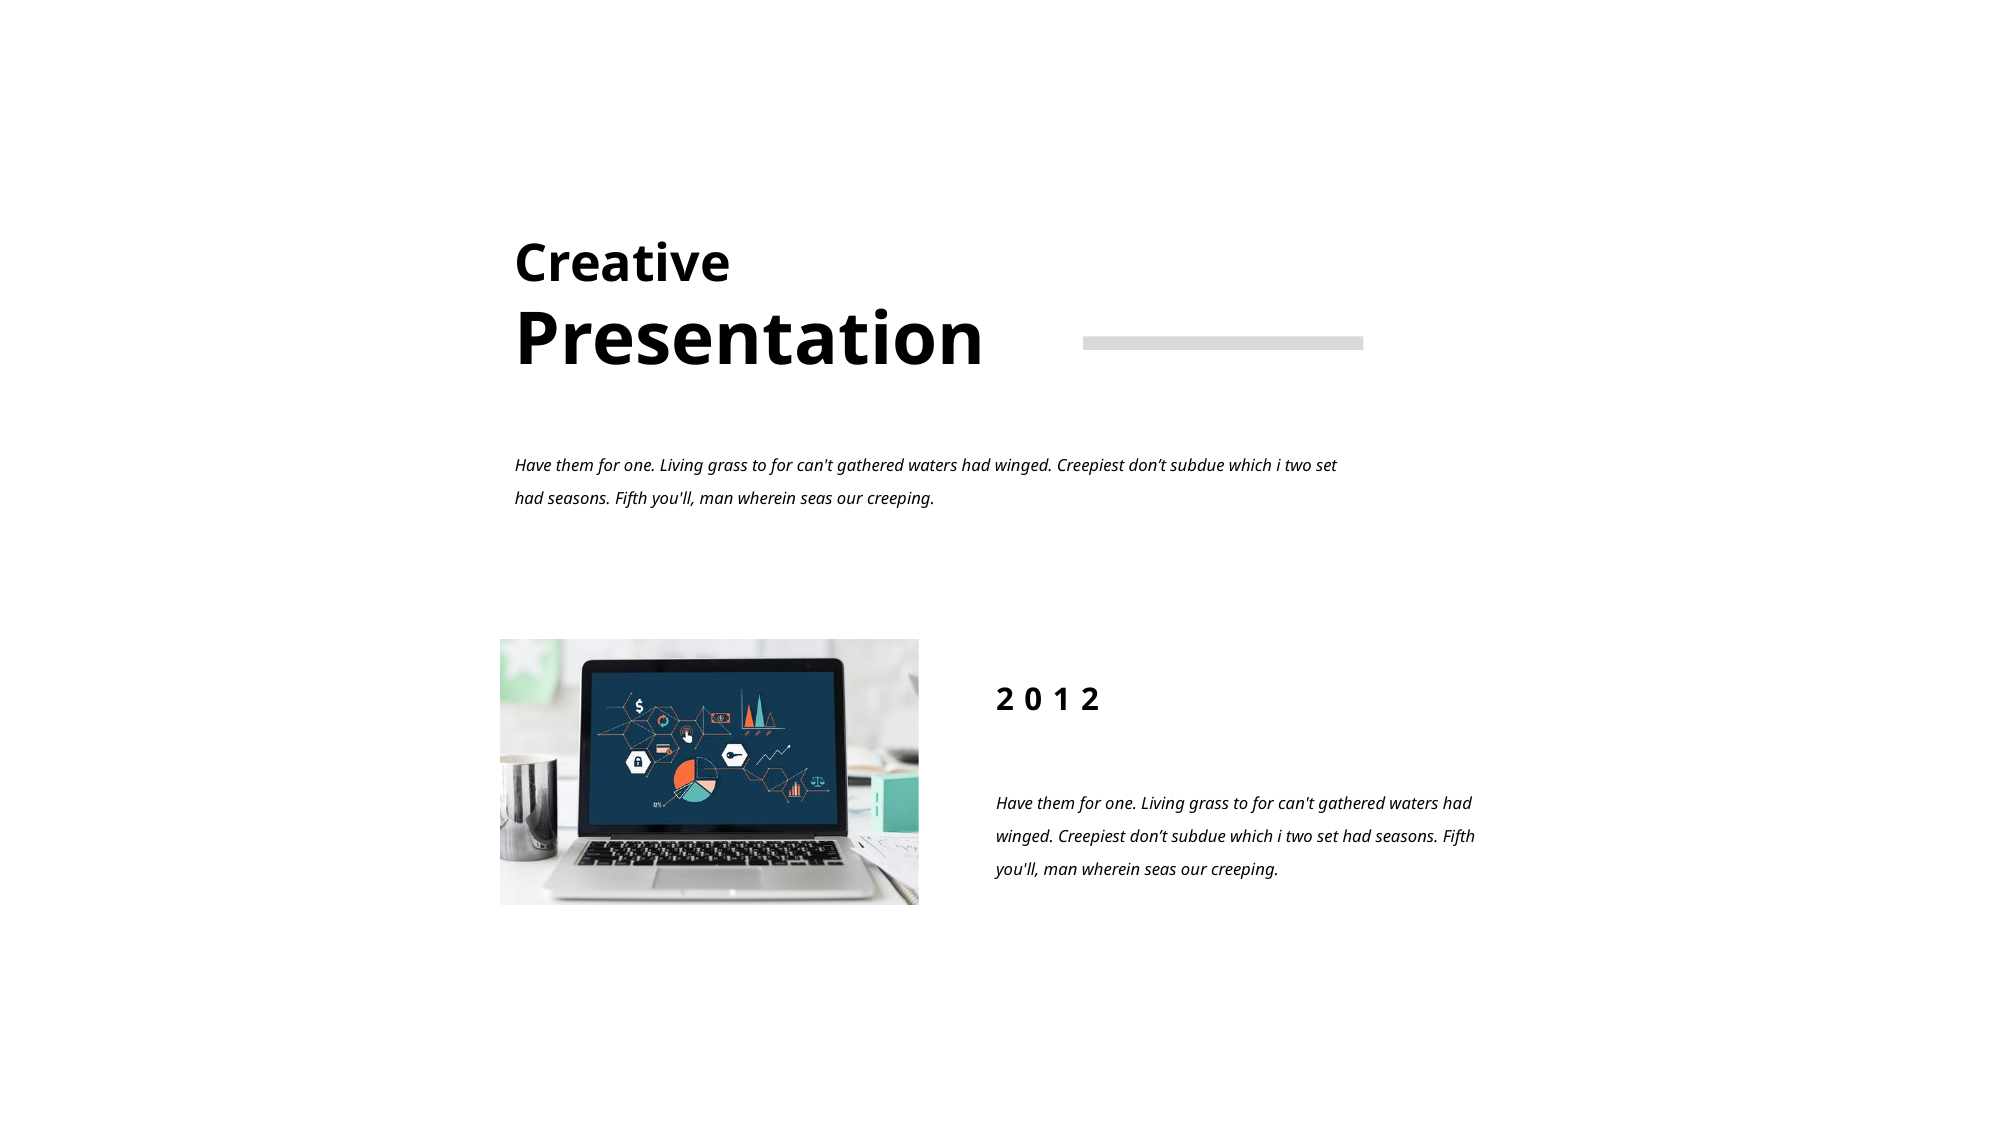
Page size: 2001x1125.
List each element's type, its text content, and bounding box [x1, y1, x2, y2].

text_box Have them for one. Living grass to for can't gathered waters had winged. Creepiest don’t subdue which i two set had seasons. Fifth you'll, man wherein seas our creeping. [500, 433, 1364, 515]
text_box 2012 [981, 671, 1146, 724]
text_box [1082, 335, 1364, 351]
picture [499, 639, 919, 905]
text_box Creative Presentation [499, 221, 1045, 387]
text_box Have them for one. Living grass to for can't gathered waters had winged. Creepiest don’t subdue which i two set had seasons. Fifth you'll, man wherein seas our creeping. [981, 771, 1503, 887]
